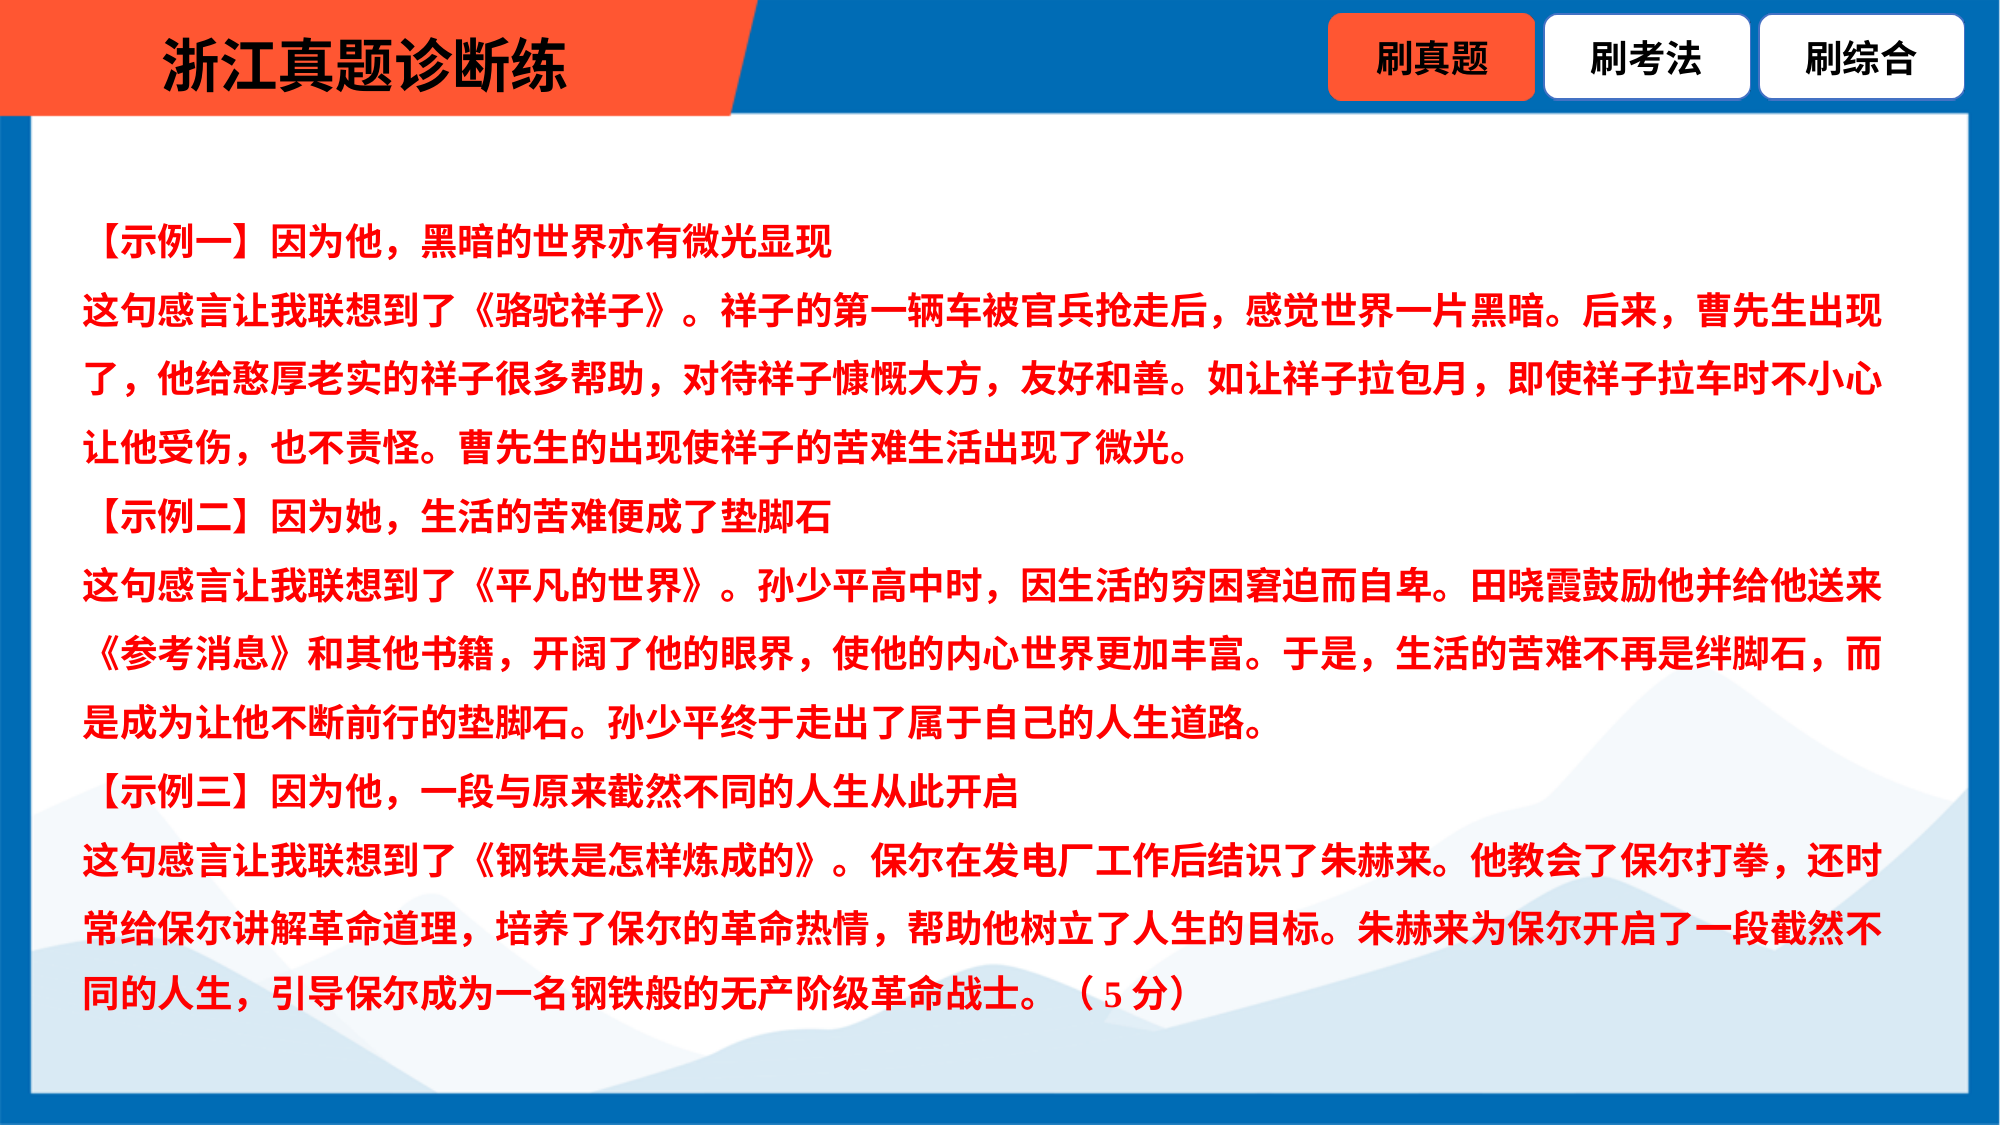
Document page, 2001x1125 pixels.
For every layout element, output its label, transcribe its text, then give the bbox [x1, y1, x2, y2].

text_box 【示例一】因为他，黑暗的世界亦有微光显现 这句感言让我联想到了《骆驼祥子》。祥子的第一辆车被官兵抢走后，感觉世界一片黑暗。后来，曹先生出现 了，他给憨厚老实的祥子很多帮助，对待祥子慷慨大方，友好和善。如让祥子拉包月，即使祥子拉车时不小心 让他受伤，也不责怪。曹先生的出现使祥子的苦难生活出现了微光。 【示例二】因为她，生活的苦难便成了垫脚石 这句感言让我联想到了《平凡的世界》。孙少平高中时，因生活的穷困窘迫而自卑。田晓霞鼓励他并给他送来 《参考消息》和其他书籍，开阔了他的眼界，使他的内心世界更加丰富。于是，生活的苦难不再是绊脚石，而 是成为让他不断前行的垫脚石。孙少平终于走出了属于自己的人生道路。 【示例三】因为他，一段与原来截然不同的人生从此开启 这句感言让我联想到了《钢铁是怎样炼成的》。保尔在发电厂工作后结识了朱赫来。他教会了保尔打拳，还时 常给保尔讲解革命道理，培养了保尔的革命热情，帮助他树立了人生的目标。朱赫来为保尔开启了一段截然不 同的人生，引导保尔成为一名钢铁般的无产阶级革命战士。（5分） [82, 194, 1917, 1009]
picture [0, 0, 2000, 1125]
